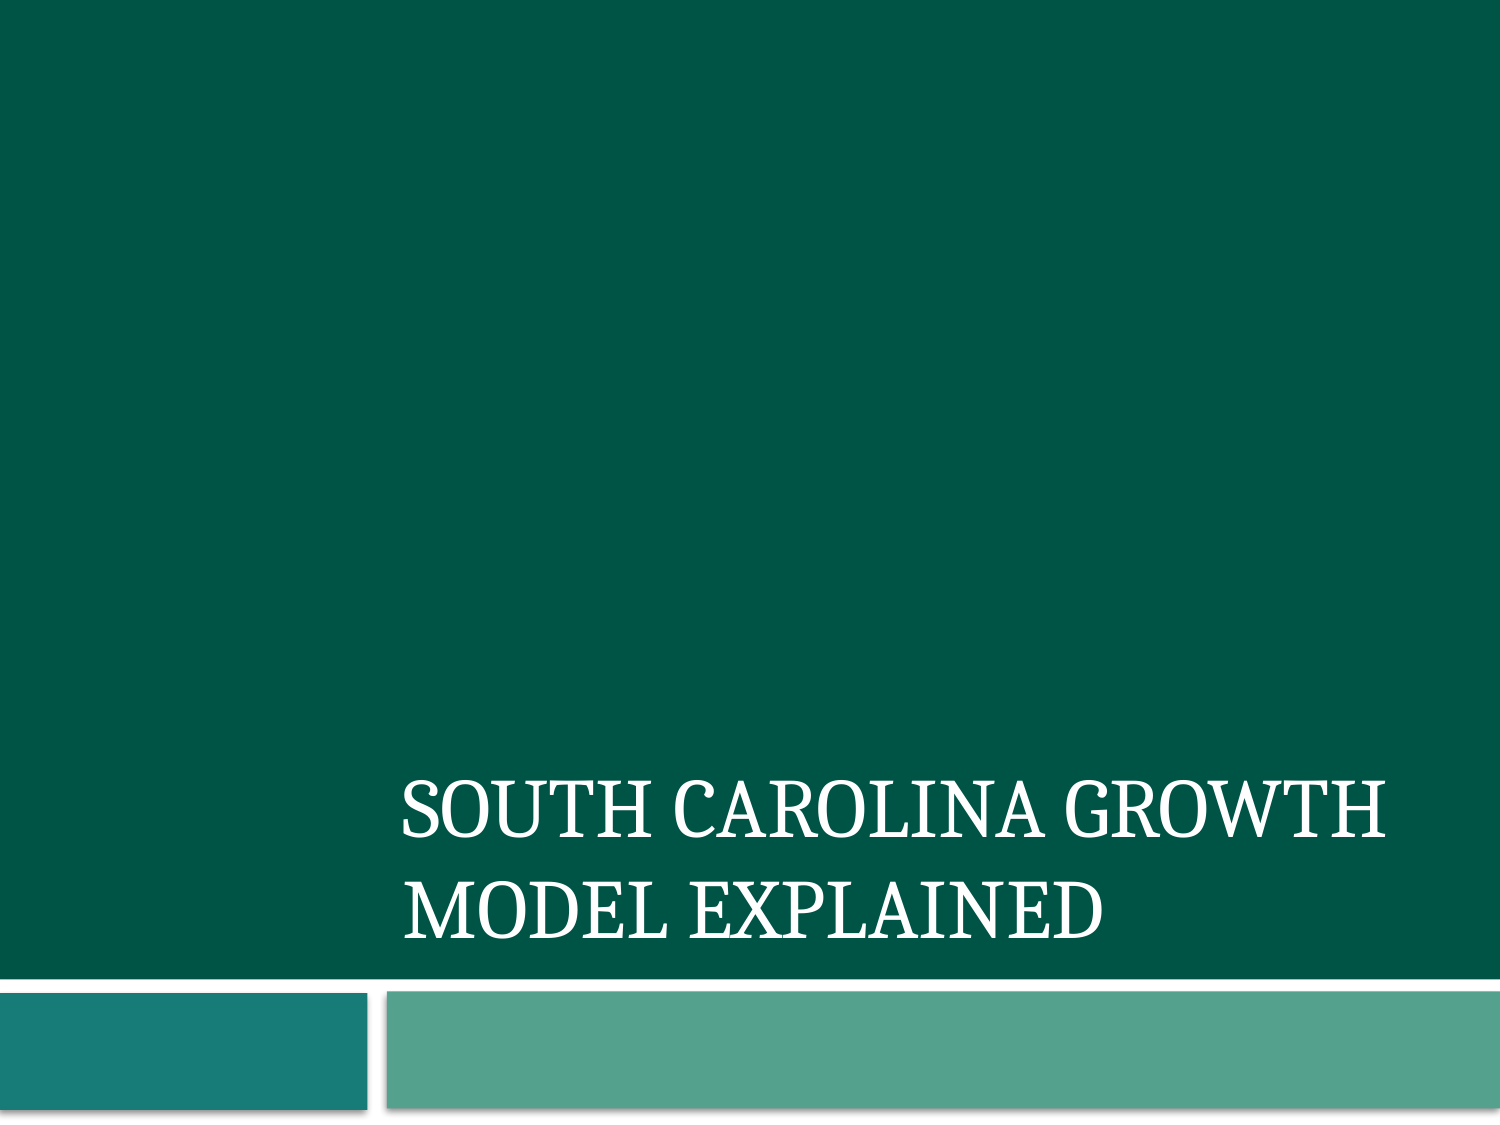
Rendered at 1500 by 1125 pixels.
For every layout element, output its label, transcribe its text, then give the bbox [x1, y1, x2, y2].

title South Carolina Growth Model Explained [387, 662, 1450, 963]
